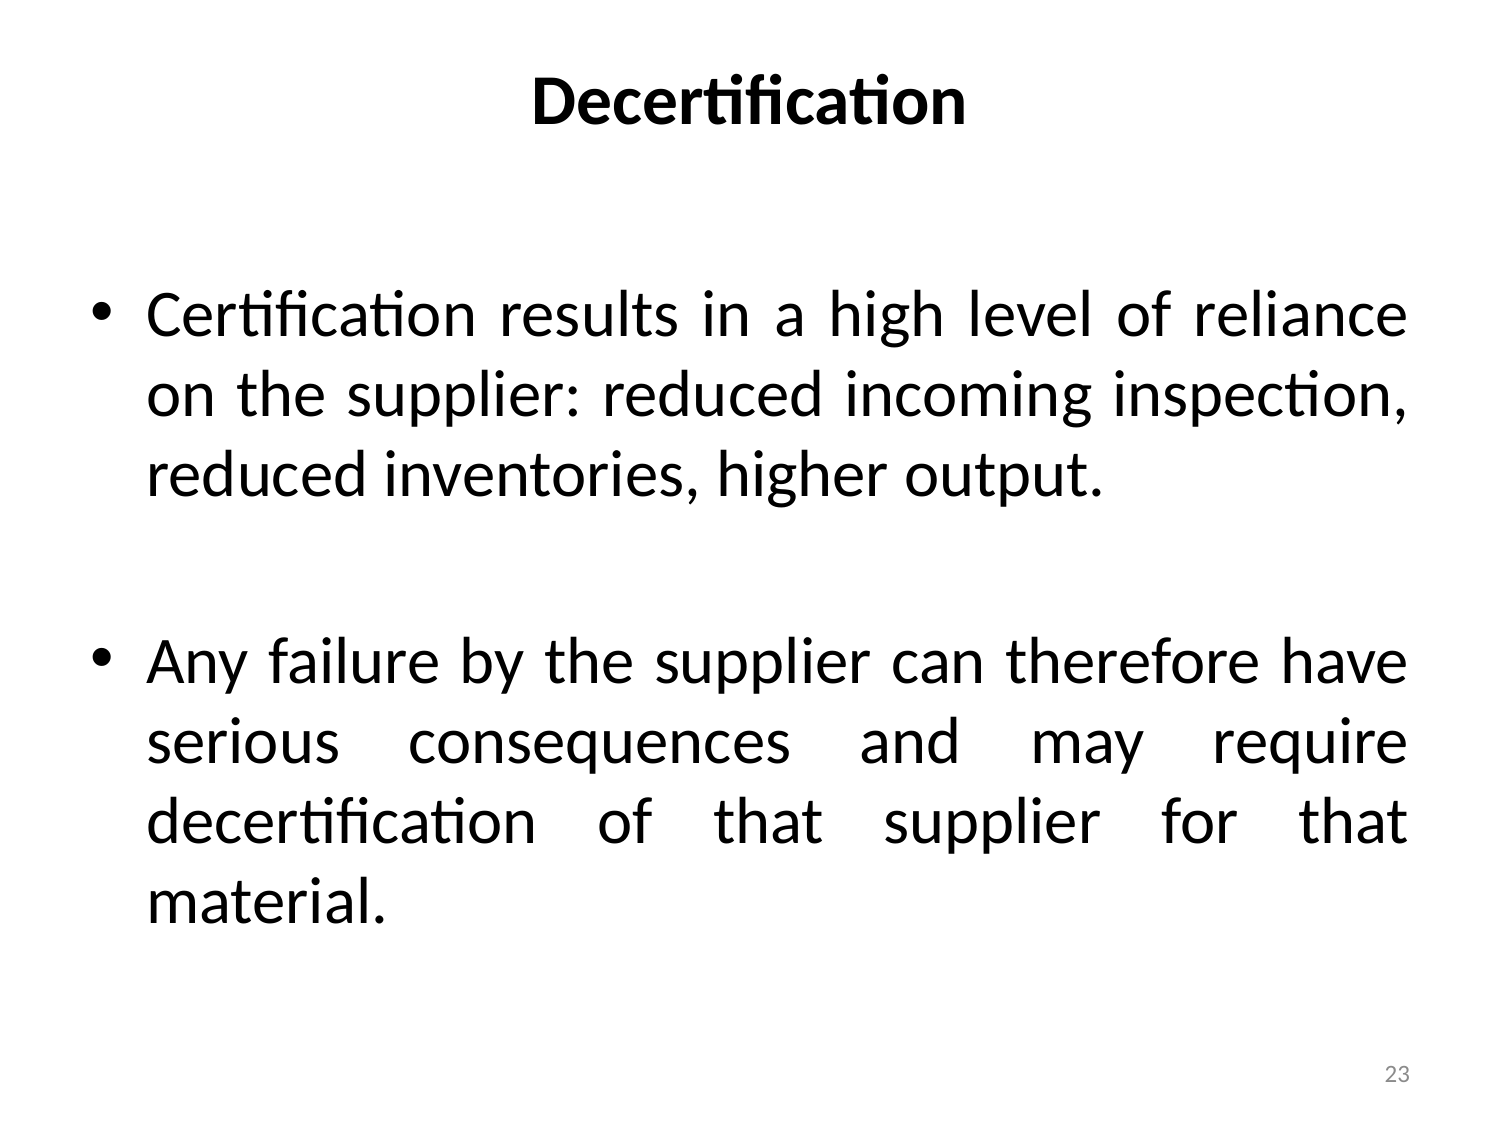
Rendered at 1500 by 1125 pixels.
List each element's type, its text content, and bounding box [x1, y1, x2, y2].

title Decertification [75, 45, 1425, 233]
slide_number 23 [1074, 1042, 1425, 1103]
list Certification results in a high level of reliance on the supplier: reduced incoming inspection, reduced inventories, higher output. Any failure by the supplier can therefore have serious consequences and may require decertification of that supplier for that material. [75, 262, 1425, 1005]
